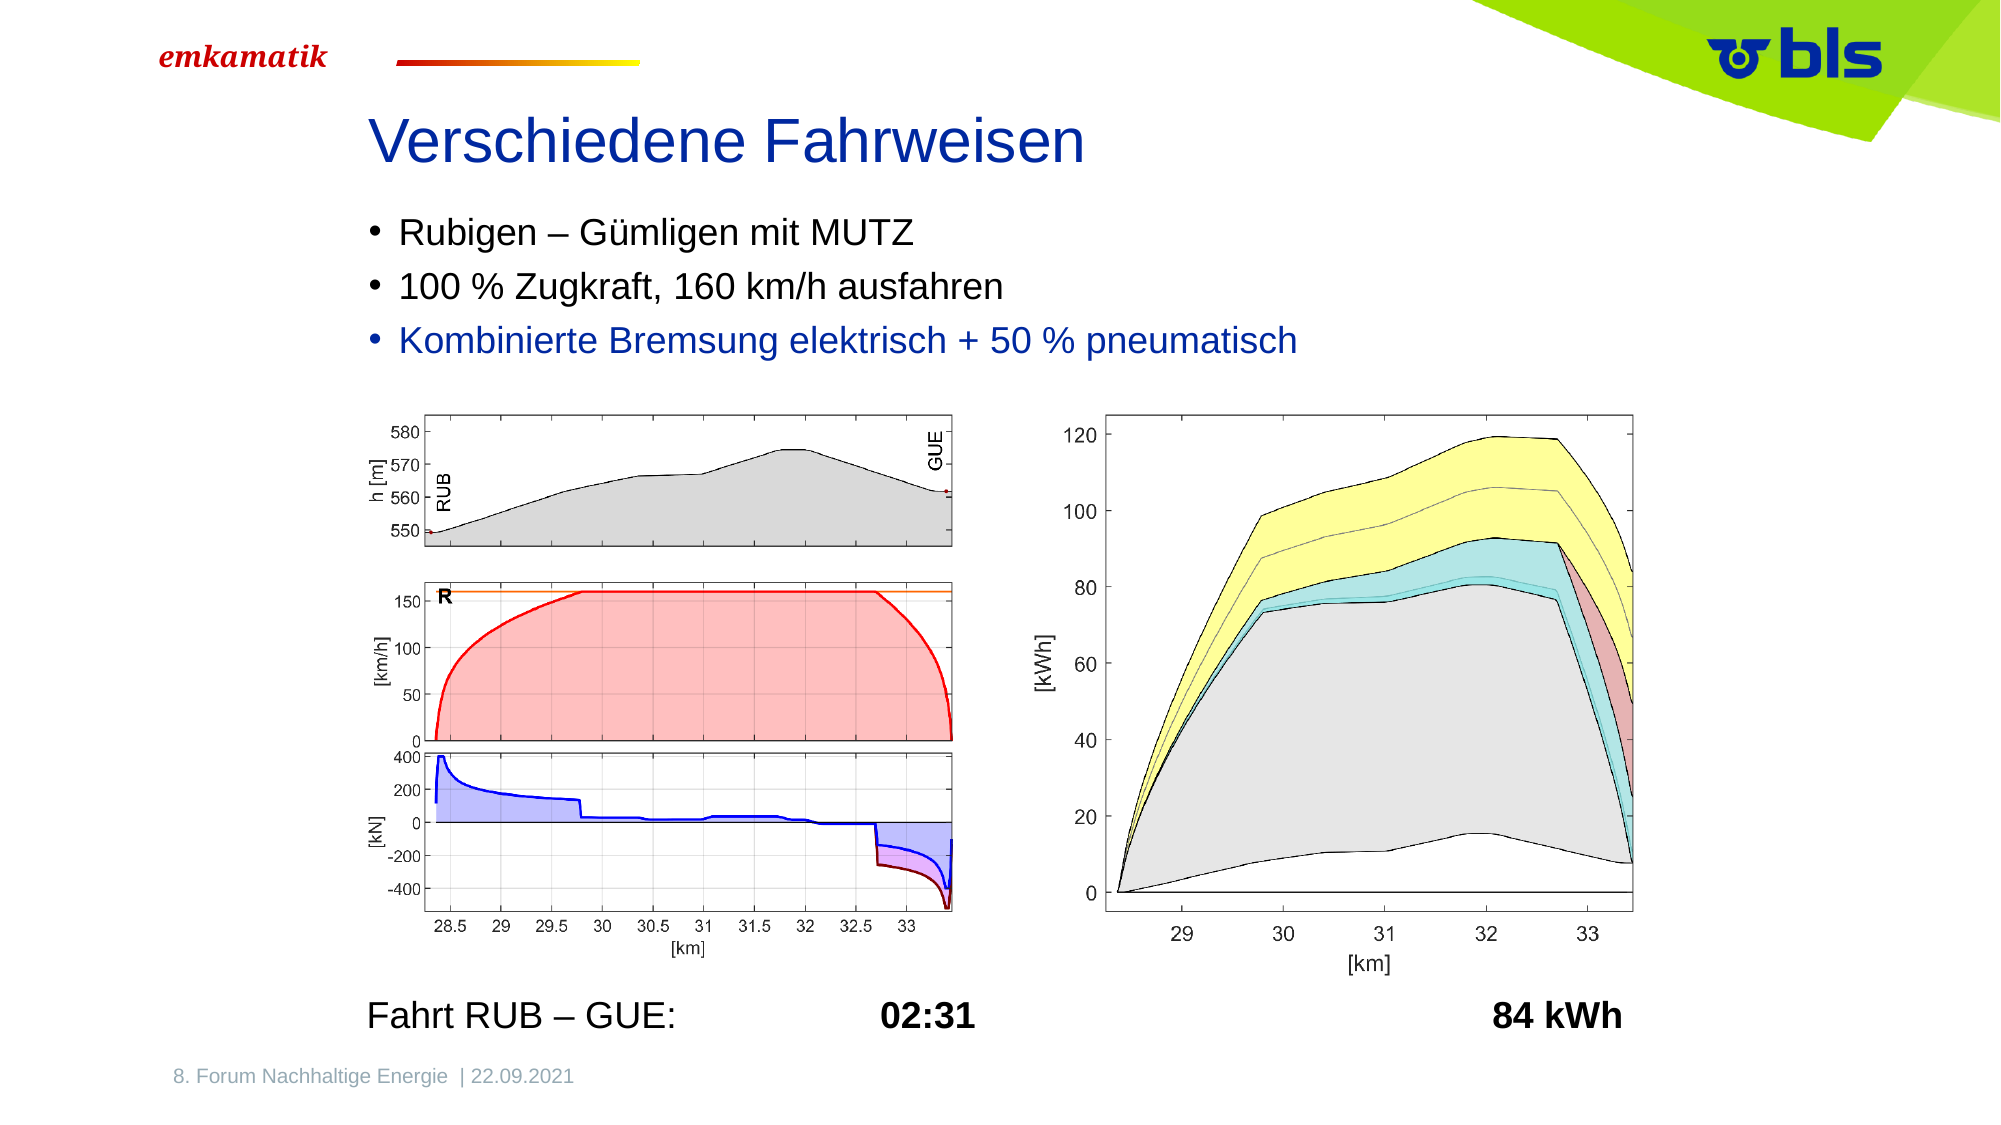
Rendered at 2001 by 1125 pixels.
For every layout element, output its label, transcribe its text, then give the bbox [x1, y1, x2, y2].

text_box Fahrt RUB – GUE: [351, 983, 752, 1044]
footer 8. Forum Nachhaltige Energie | 22.09.2021 [173, 1062, 807, 1091]
title Verschiedene Fahrweisen [368, 100, 1556, 185]
picture [336, 369, 1016, 978]
list Rubigen – Gümligen mit MUTZ 100 % Zugkraft, 160 km/h ausfahren Kombinierte Bremsung elektrisch + 50 % pneumatisch [368, 208, 1632, 1035]
text_box 02:31 [752, 983, 991, 1044]
text_box 84 kWh [1173, 983, 1649, 1044]
picture [1017, 369, 1697, 978]
picture [1472, 0, 2001, 142]
